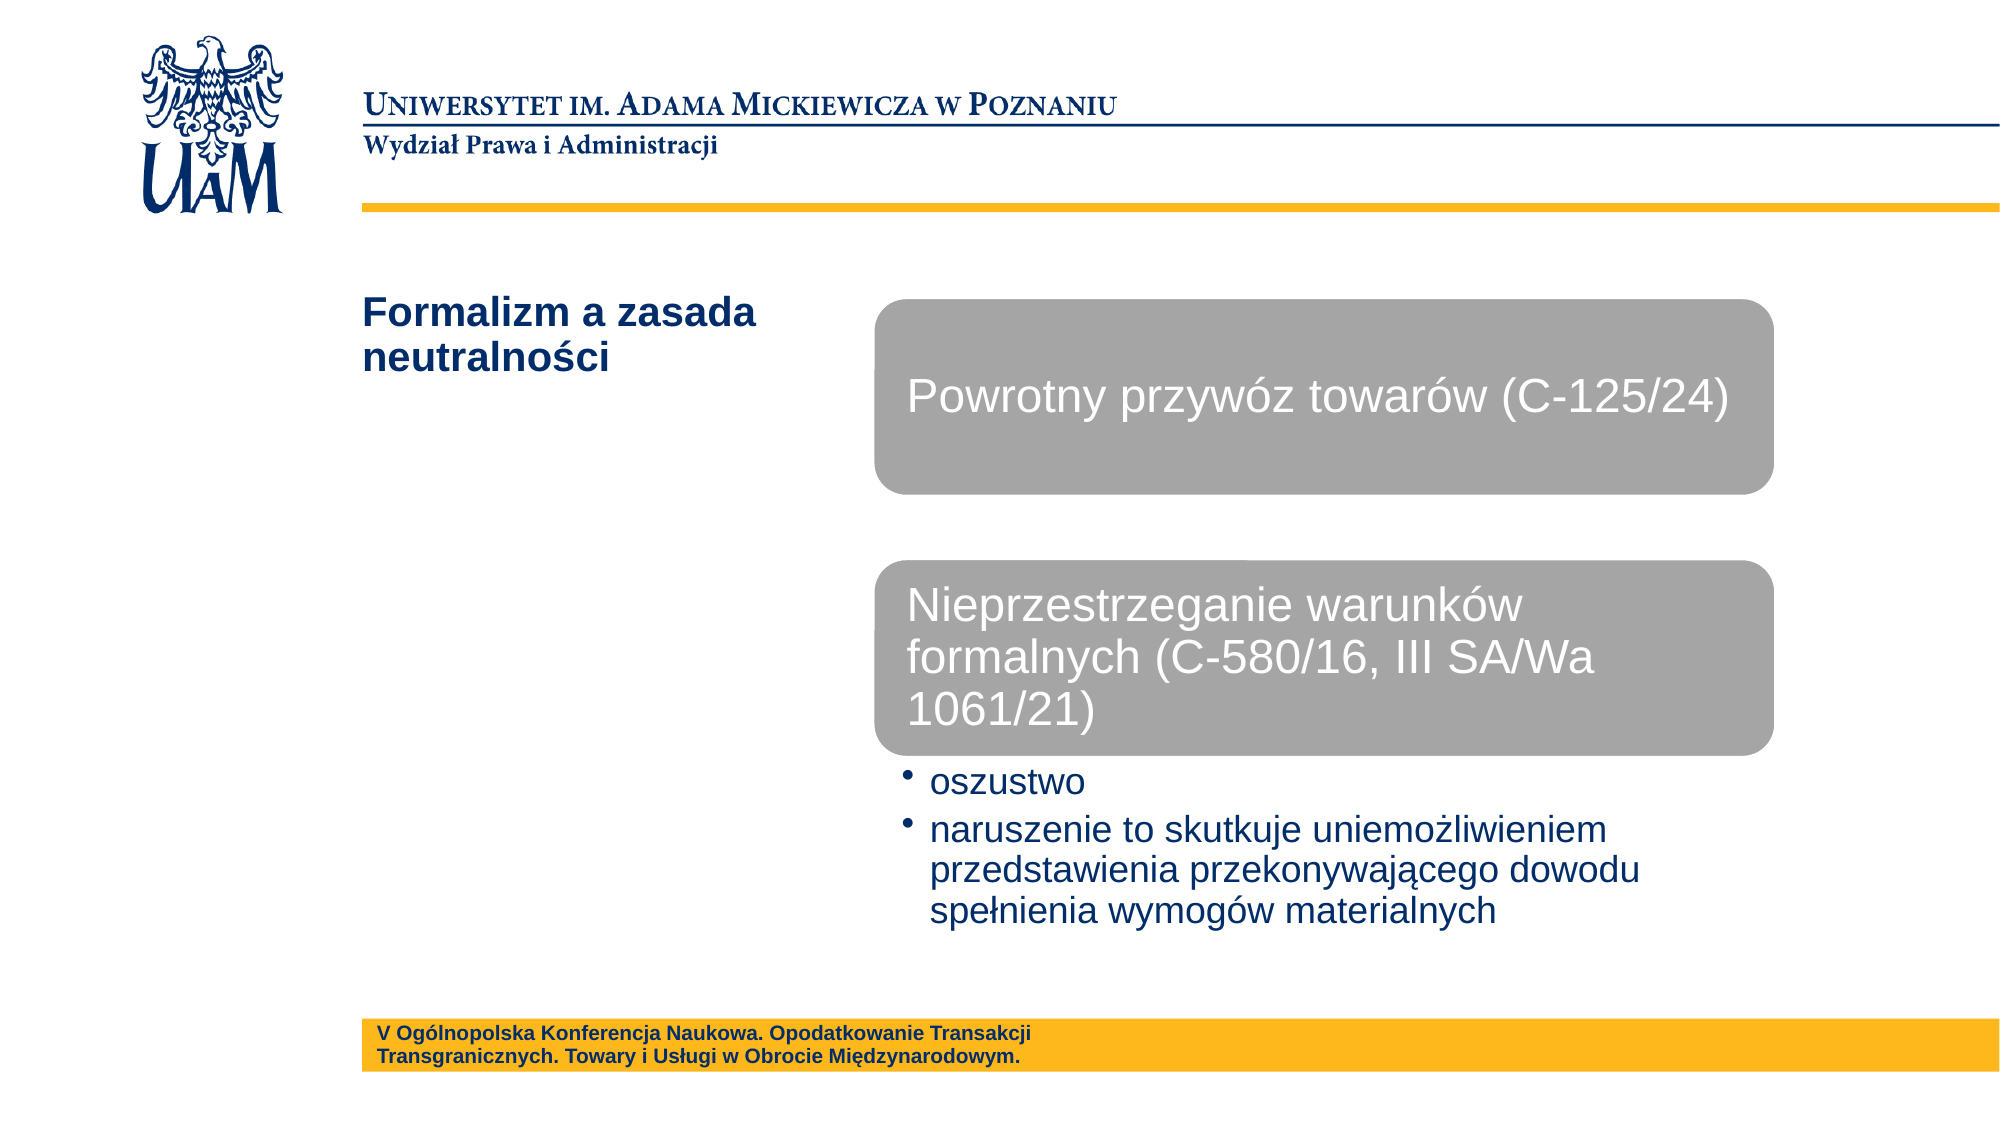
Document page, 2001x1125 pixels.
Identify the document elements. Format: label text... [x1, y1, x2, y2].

footer V Ogólnopolska Konferencja Naukowa. Opodatkowanie Transakcji Transgranicznych. Towary i Usługi w Obrocie Międzynarodowym. [362, 1018, 1038, 1072]
title Formalizm a zasada neutralności [362, 290, 794, 400]
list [872, 290, 1776, 941]
picture [0, 0, 2000, 249]
